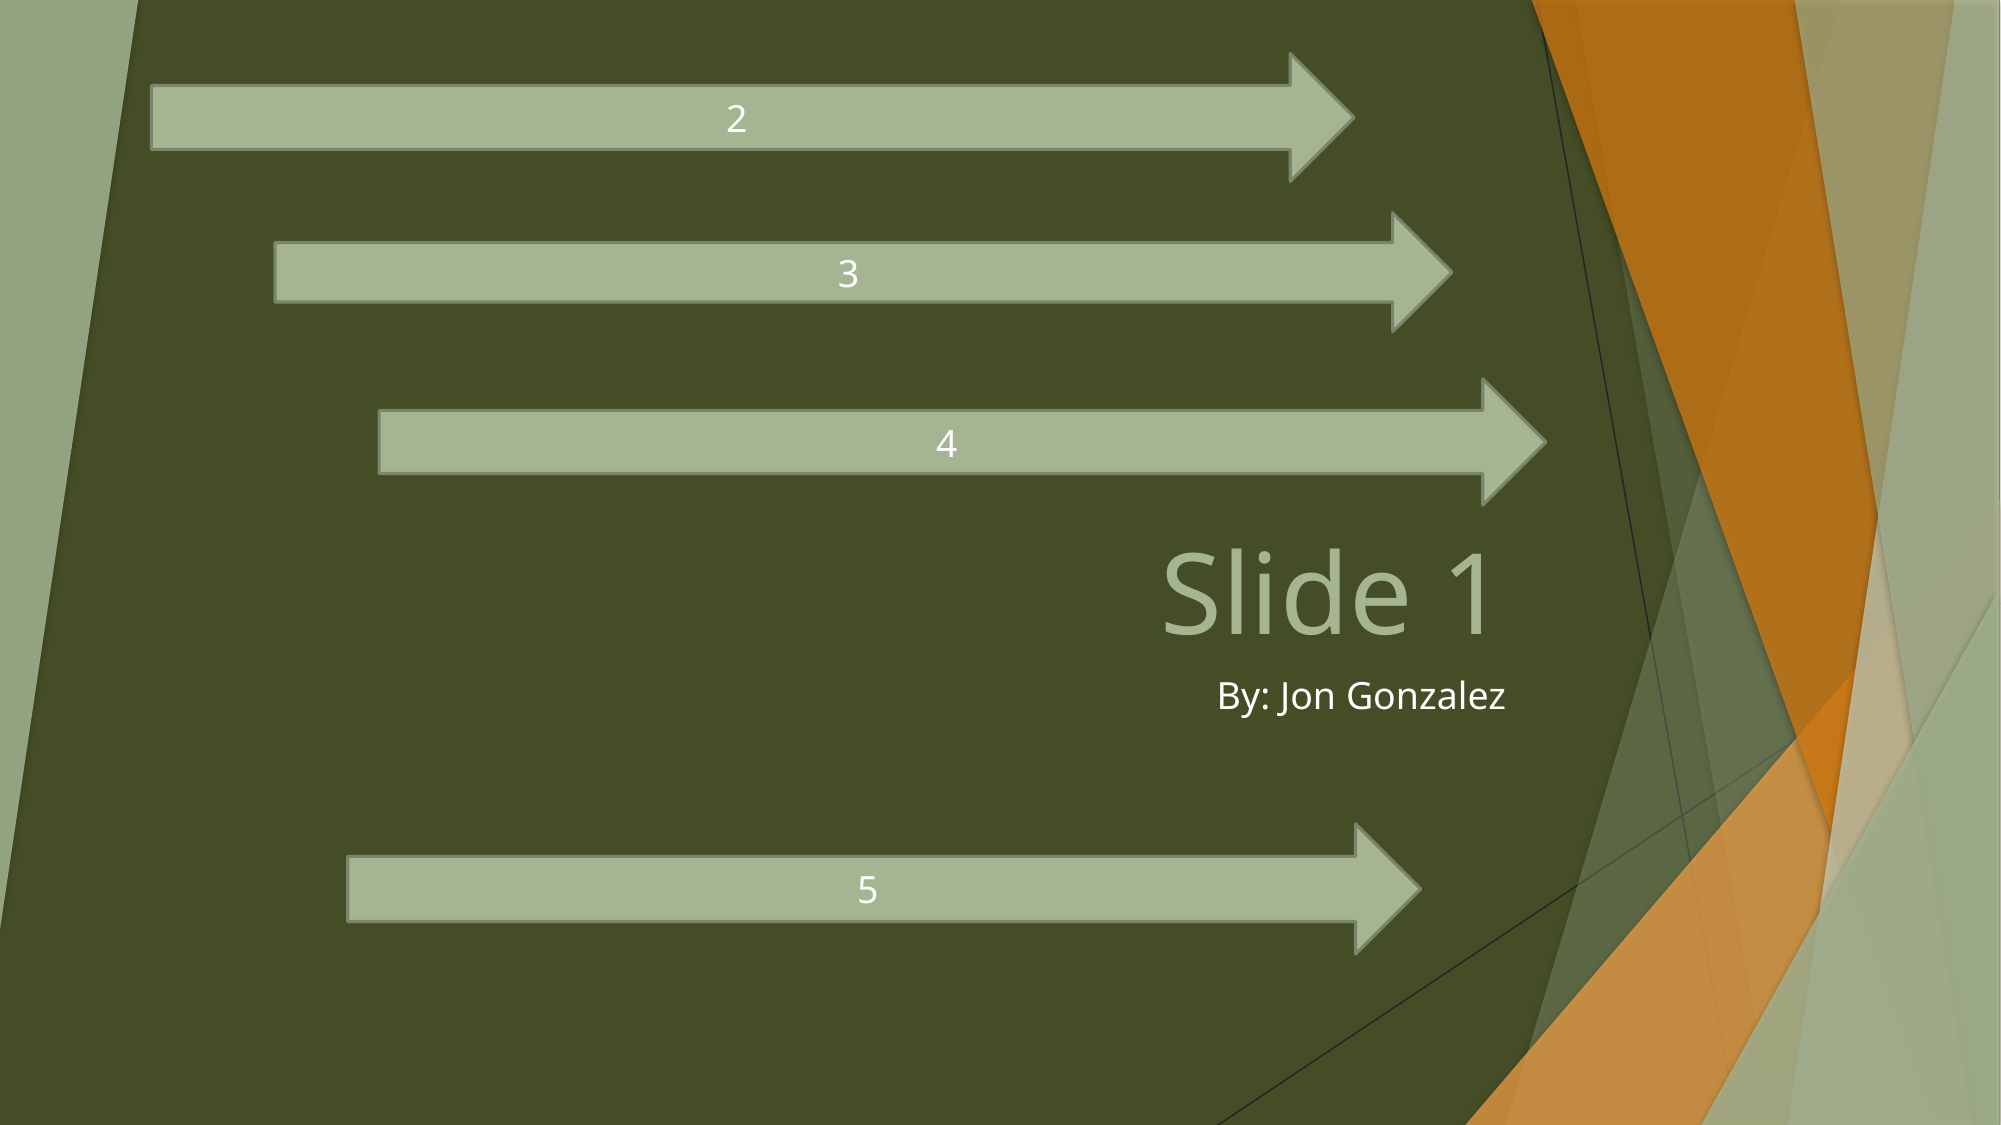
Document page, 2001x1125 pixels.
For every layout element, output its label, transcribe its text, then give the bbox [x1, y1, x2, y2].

text_box 2 [149, 52, 1356, 183]
text_box 5 [346, 822, 1422, 956]
text_box 4 [377, 377, 1547, 507]
title Slide 1 [247, 394, 1522, 664]
text_box 3 [273, 211, 1454, 334]
subtitle By: Jon Gonzalez [247, 664, 1522, 845]
